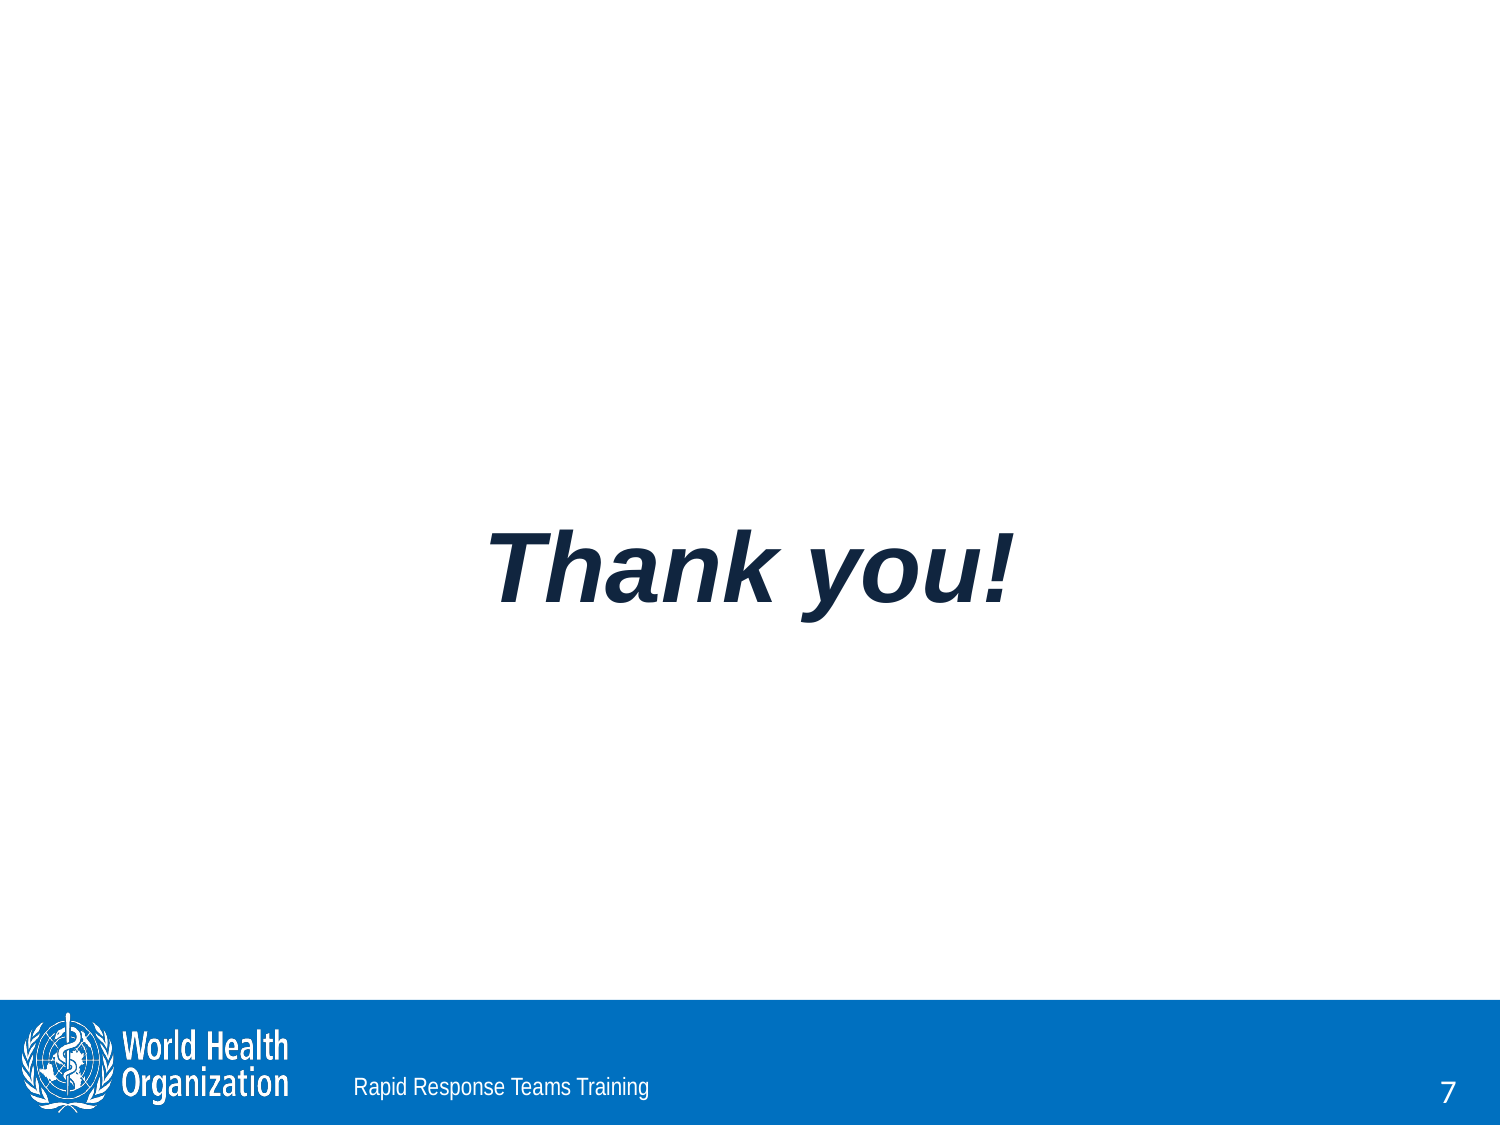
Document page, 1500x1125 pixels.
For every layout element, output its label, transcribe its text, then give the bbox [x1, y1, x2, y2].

picture [21, 1012, 288, 1113]
list Thank you! [75, 191, 1425, 934]
